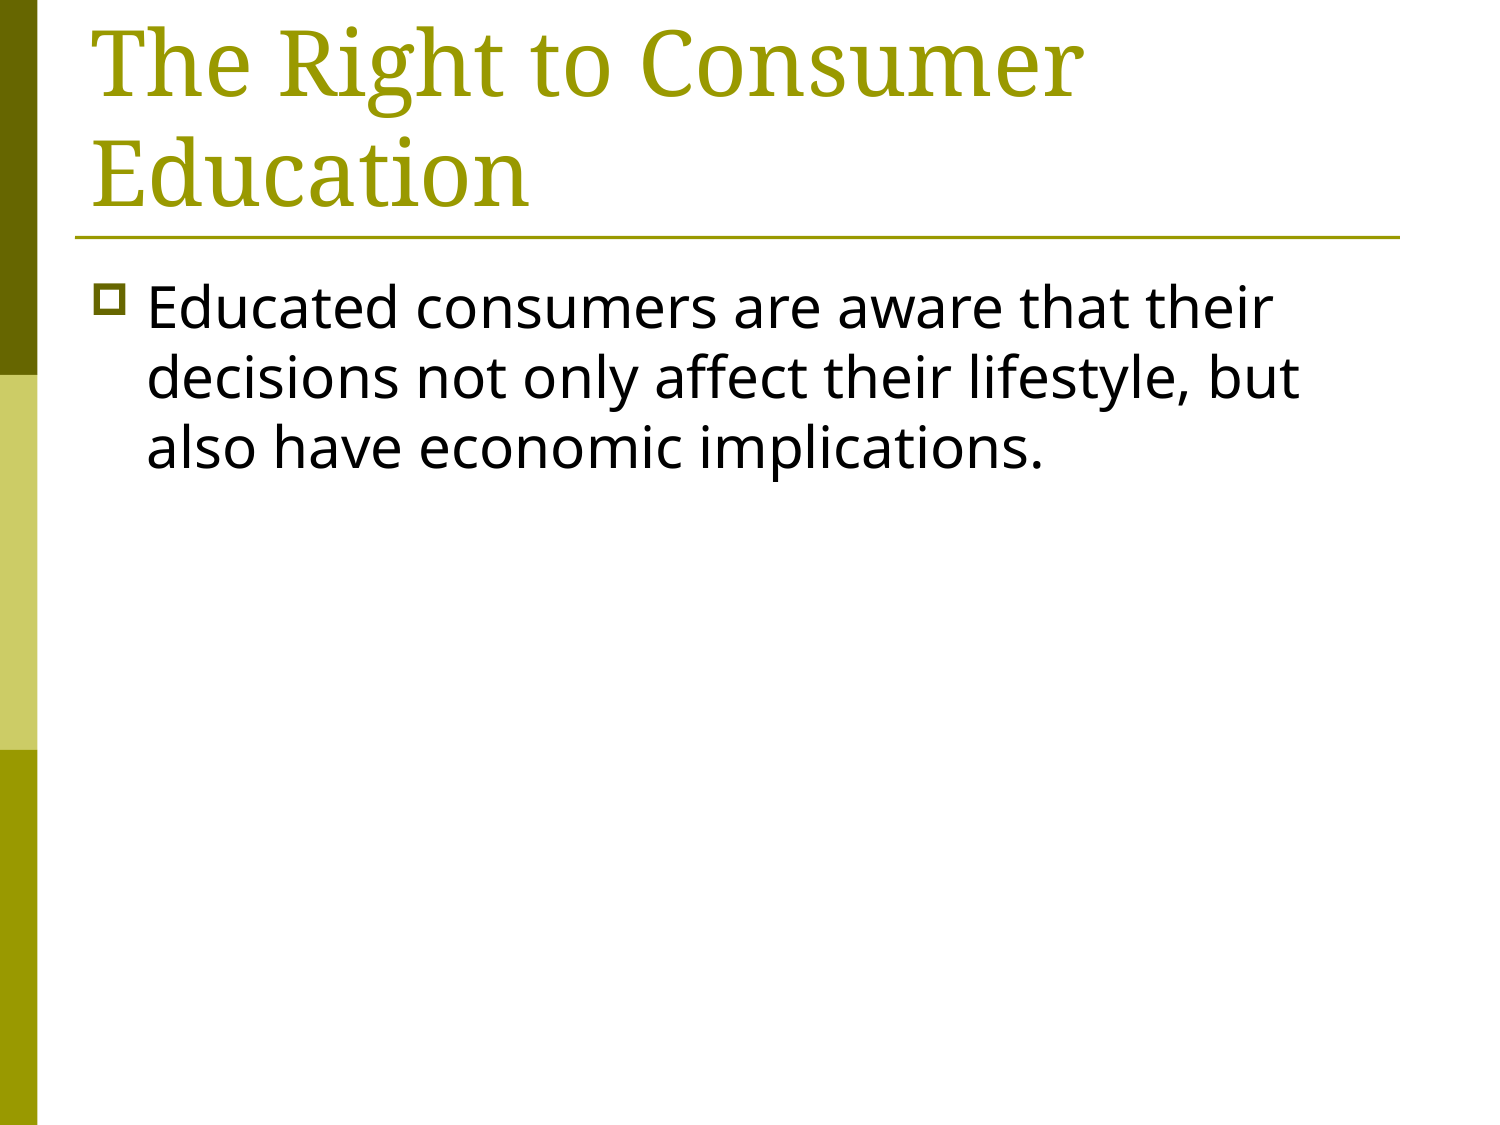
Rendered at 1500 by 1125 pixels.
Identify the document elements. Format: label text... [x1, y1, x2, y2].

list Educated consumers are aware that their decisions not only affect their lifestyle, but also have economic implications. [74, 262, 1426, 1006]
title The Right to Consumer Education [74, 45, 1426, 233]
